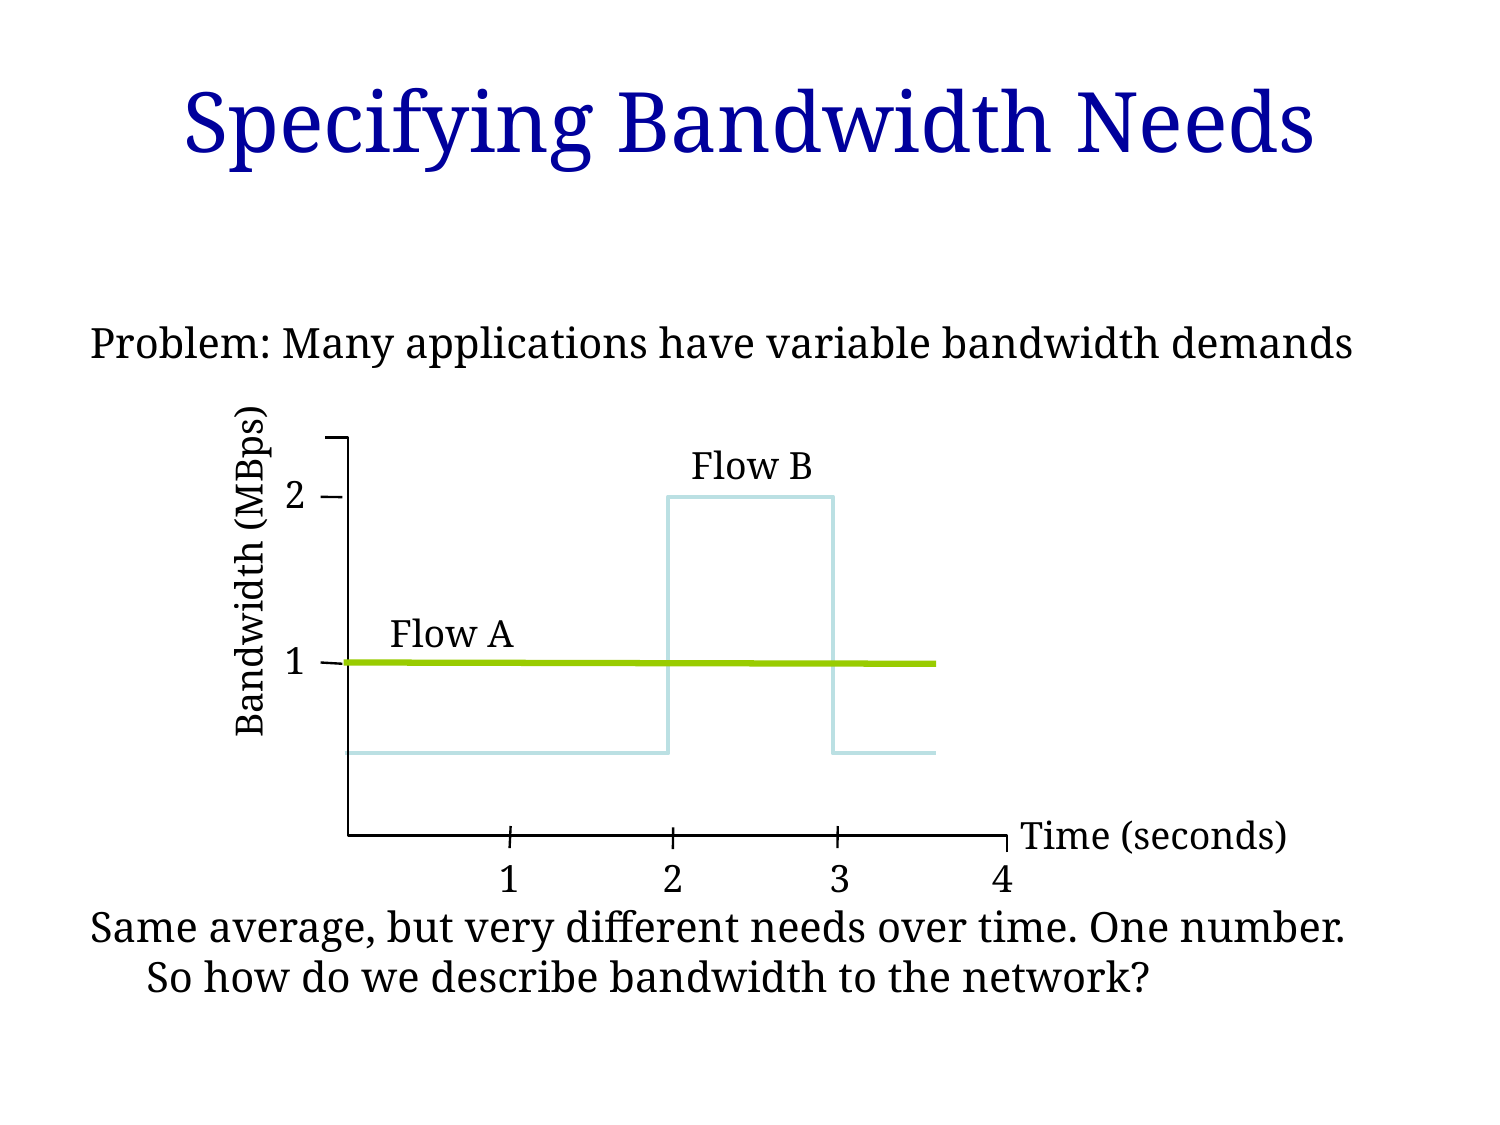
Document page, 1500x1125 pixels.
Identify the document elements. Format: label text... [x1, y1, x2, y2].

list Problem: Many applications have variable bandwidth demands Same average, but very different needs over time. One number. So how do we describe bandwidth to the network? [74, 309, 1417, 1038]
title Specifying Bandwidth Needs [74, 47, 1426, 191]
